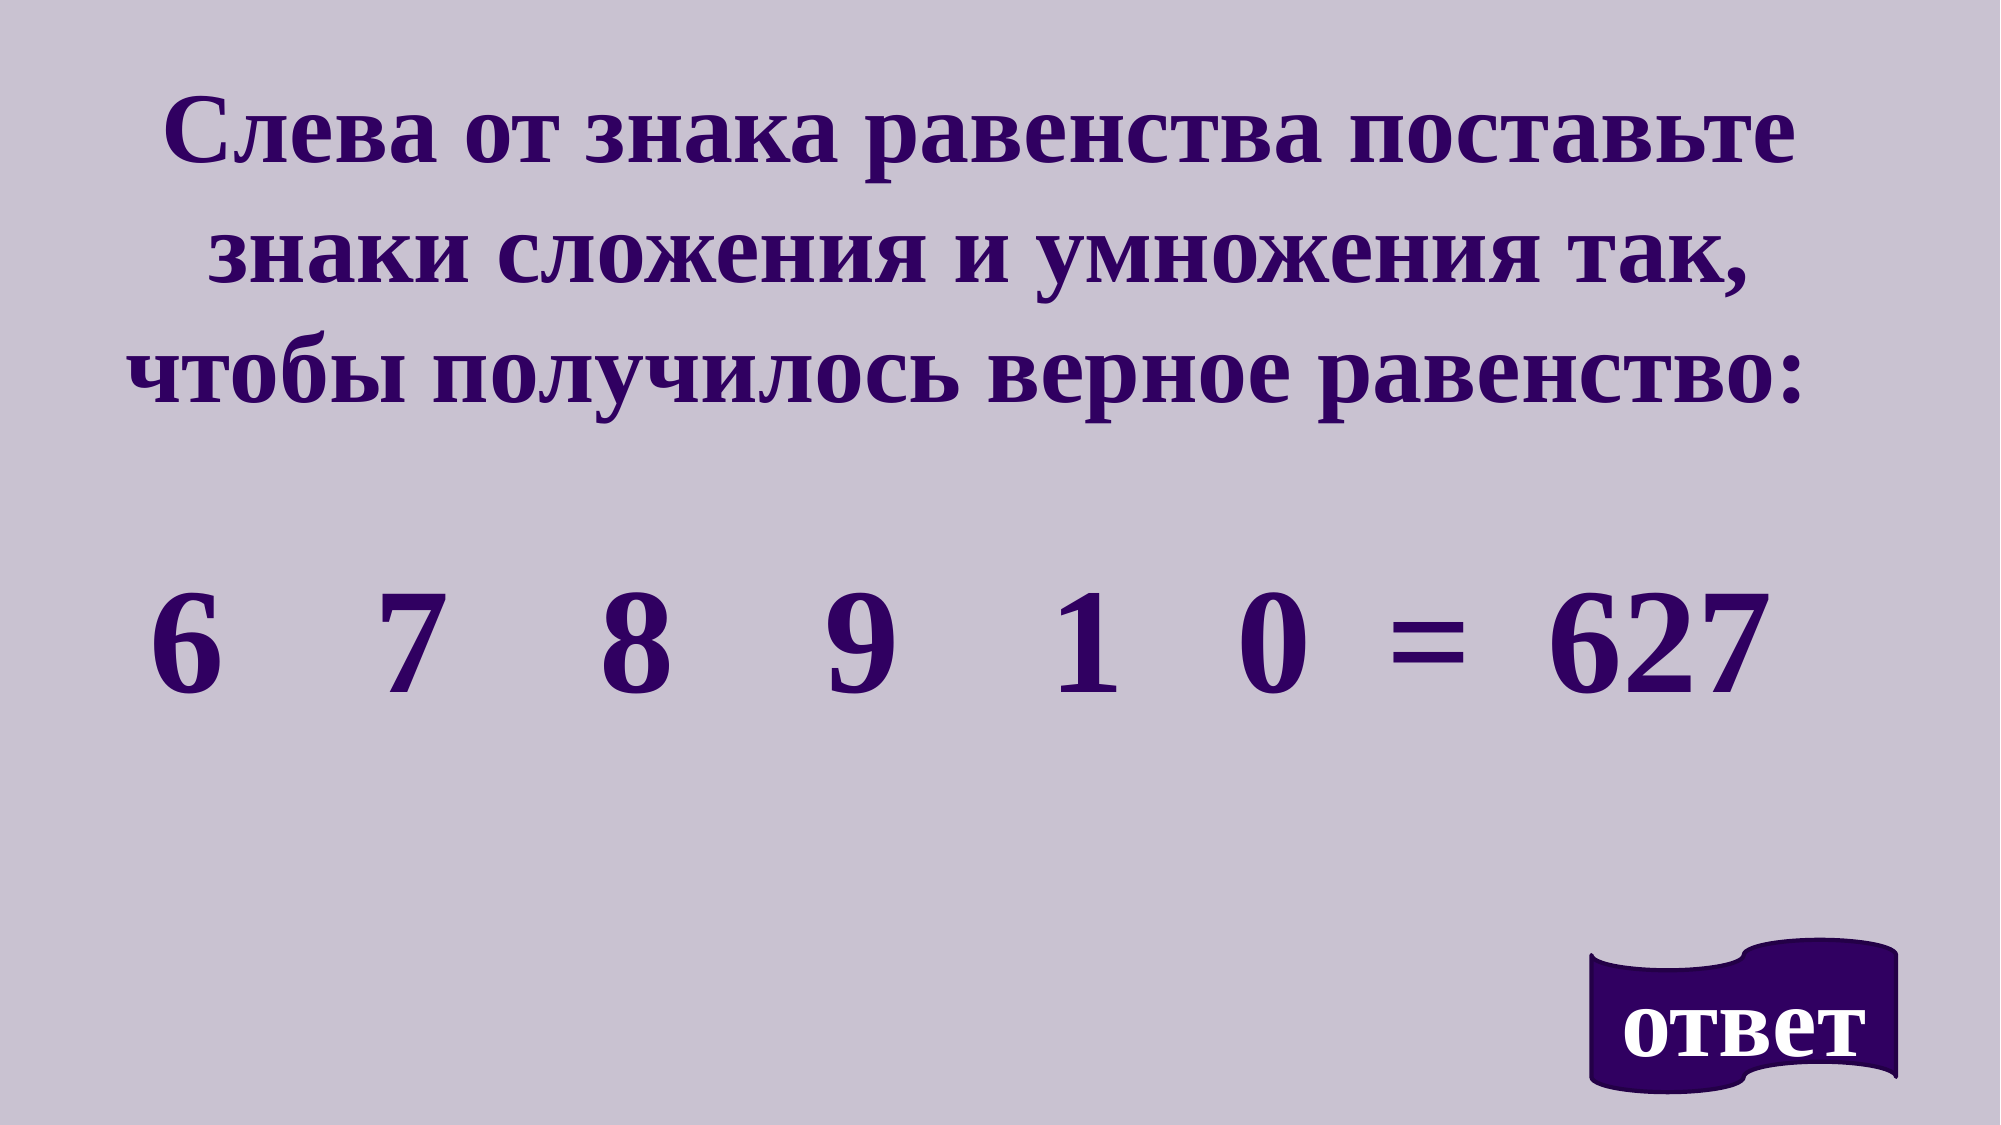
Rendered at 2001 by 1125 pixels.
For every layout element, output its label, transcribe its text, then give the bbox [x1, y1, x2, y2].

text_box ответ [1589, 937, 1899, 1095]
text_box Слева от знака равенства поставьте знаки сложения и умножения так, чтобы получилось верное равенство: 6 7 8 9 1 0 = 627 [44, 55, 1915, 730]
